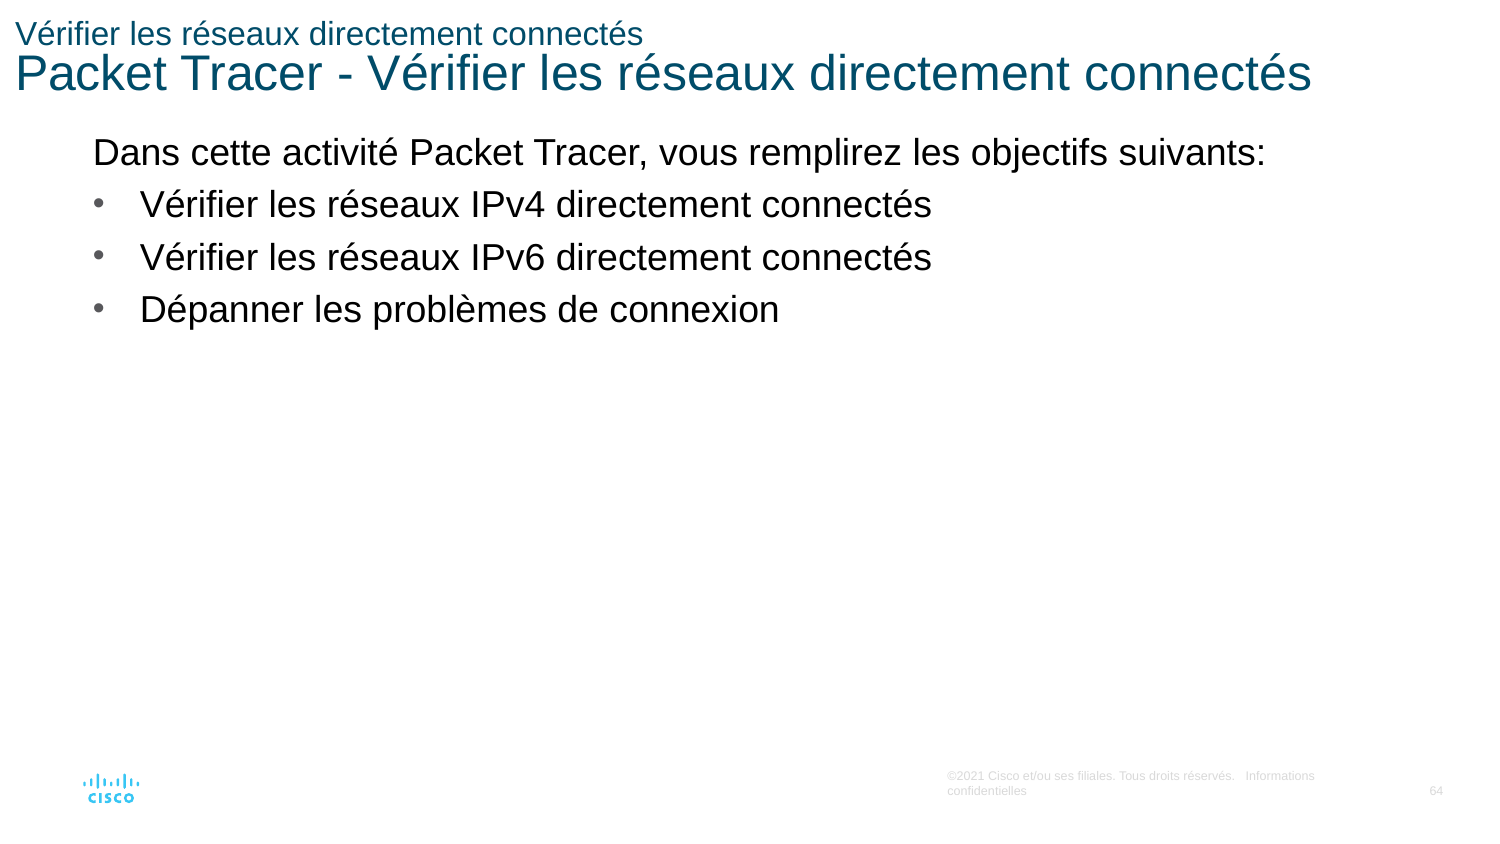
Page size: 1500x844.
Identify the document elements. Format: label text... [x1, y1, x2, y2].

title Vérifier les réseaux directement connectés Packet Tracer - Vérifier les réseaux directement connectés [0, 0, 1369, 121]
list Dans cette activité Packet Tracer, vous remplirez les objectifs suivants: Vérifier les réseaux IPv4 directement connectés Vérifier les réseaux IPv6 directement connectés Dépanner les problèmes de connexion [77, 120, 1437, 726]
